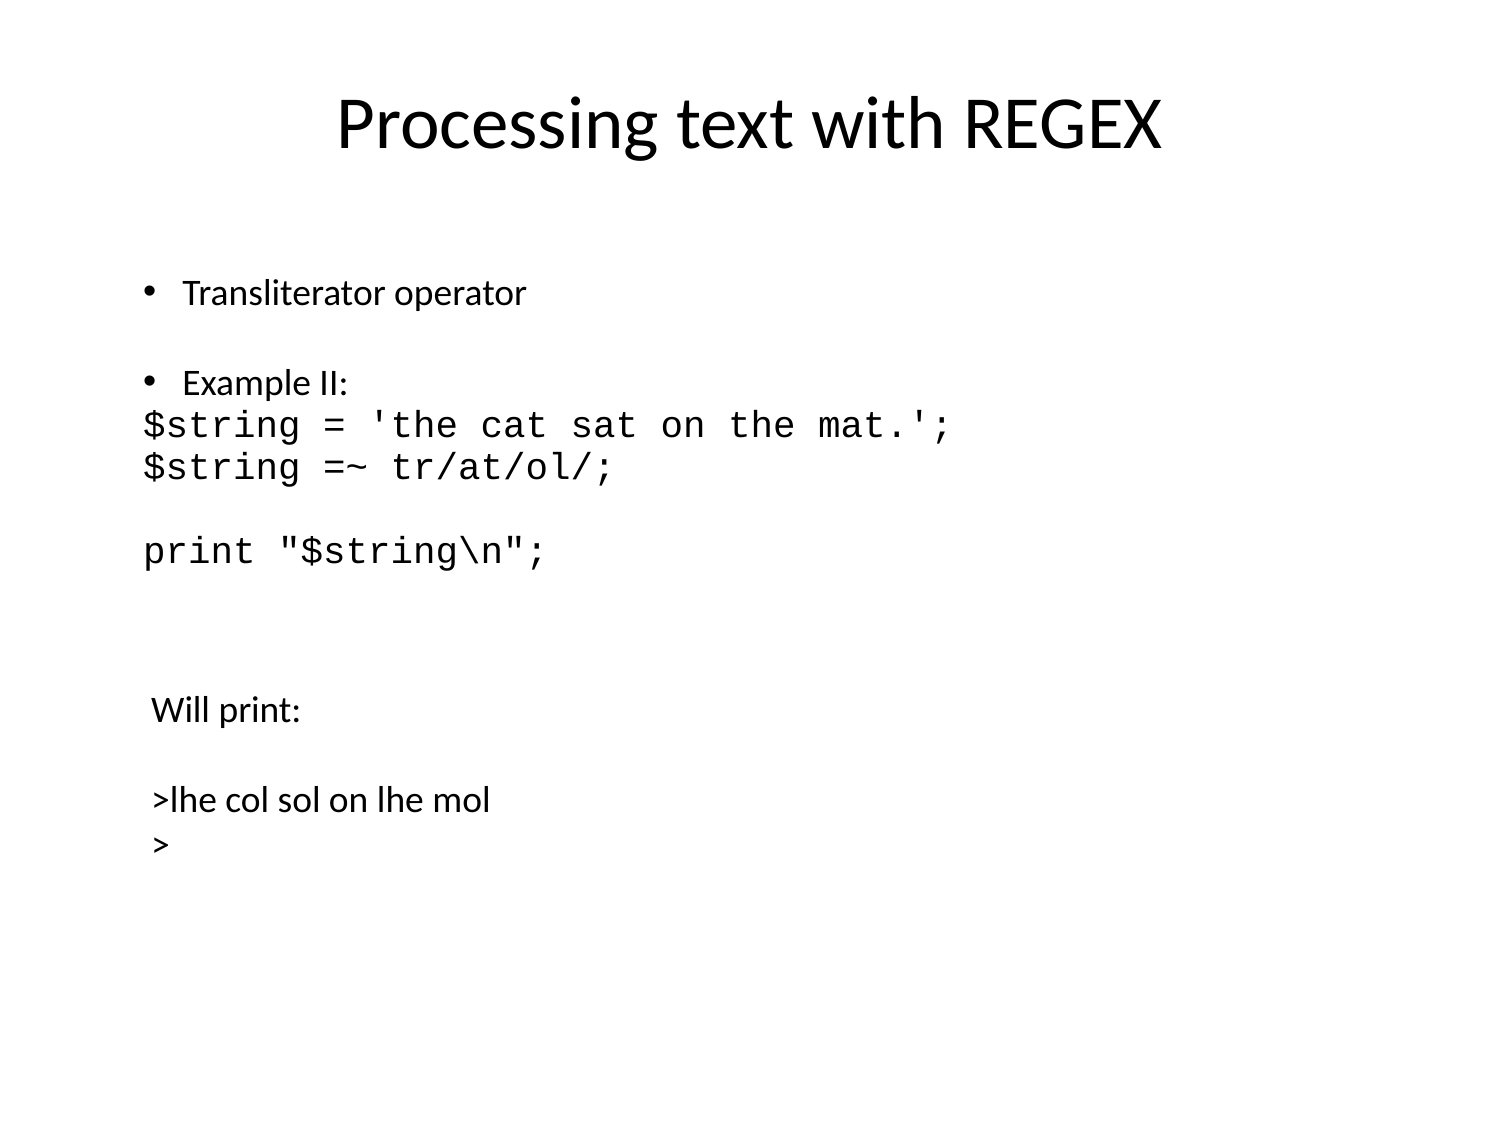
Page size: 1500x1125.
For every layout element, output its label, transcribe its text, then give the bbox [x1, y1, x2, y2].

text_box Will print: >lhe col sol on lhe mol > [137, 675, 541, 858]
text_box Transliterator operator Example II: $string = 'the cat sat on the mat.'; $string =~ tr/at/ol/; print "$string\n"; [129, 258, 990, 613]
title Processing text with REGEX [74, 51, 1425, 189]
